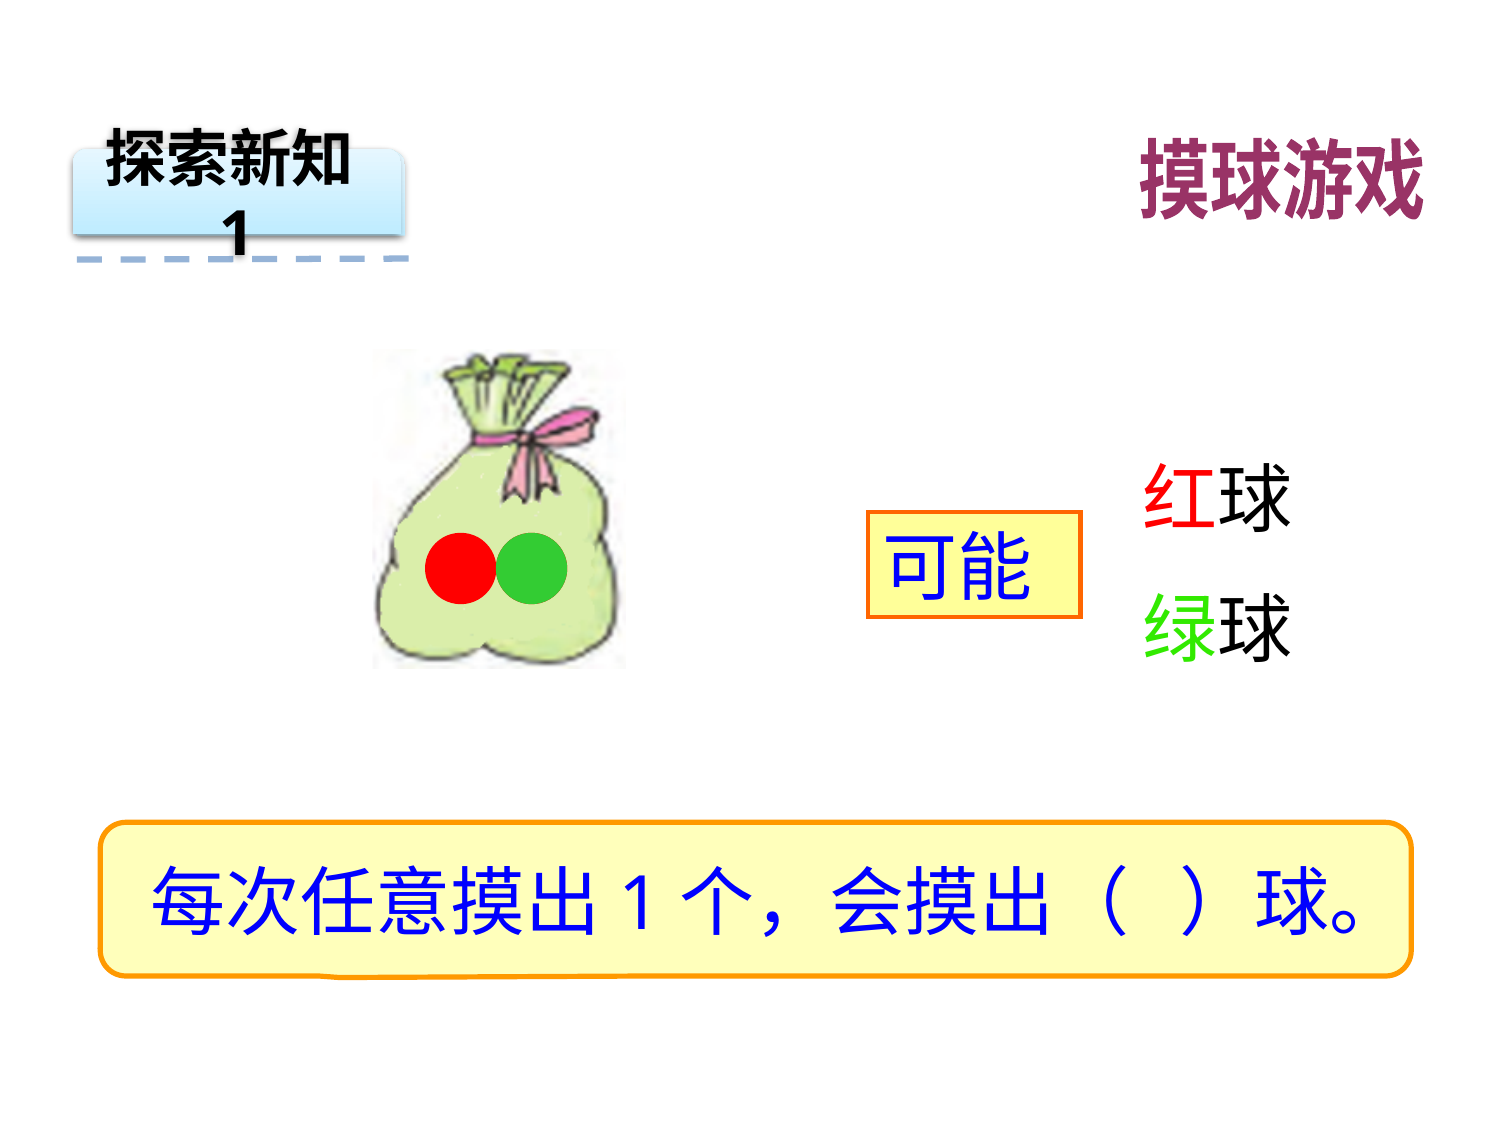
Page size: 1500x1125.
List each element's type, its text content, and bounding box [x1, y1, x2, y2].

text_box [100, 822, 1412, 977]
text_box 绿球 [1128, 574, 1341, 679]
text_box 可能 [868, 512, 1081, 617]
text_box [371, 349, 626, 670]
text_box 红球 [1127, 444, 1341, 549]
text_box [76, 150, 417, 260]
